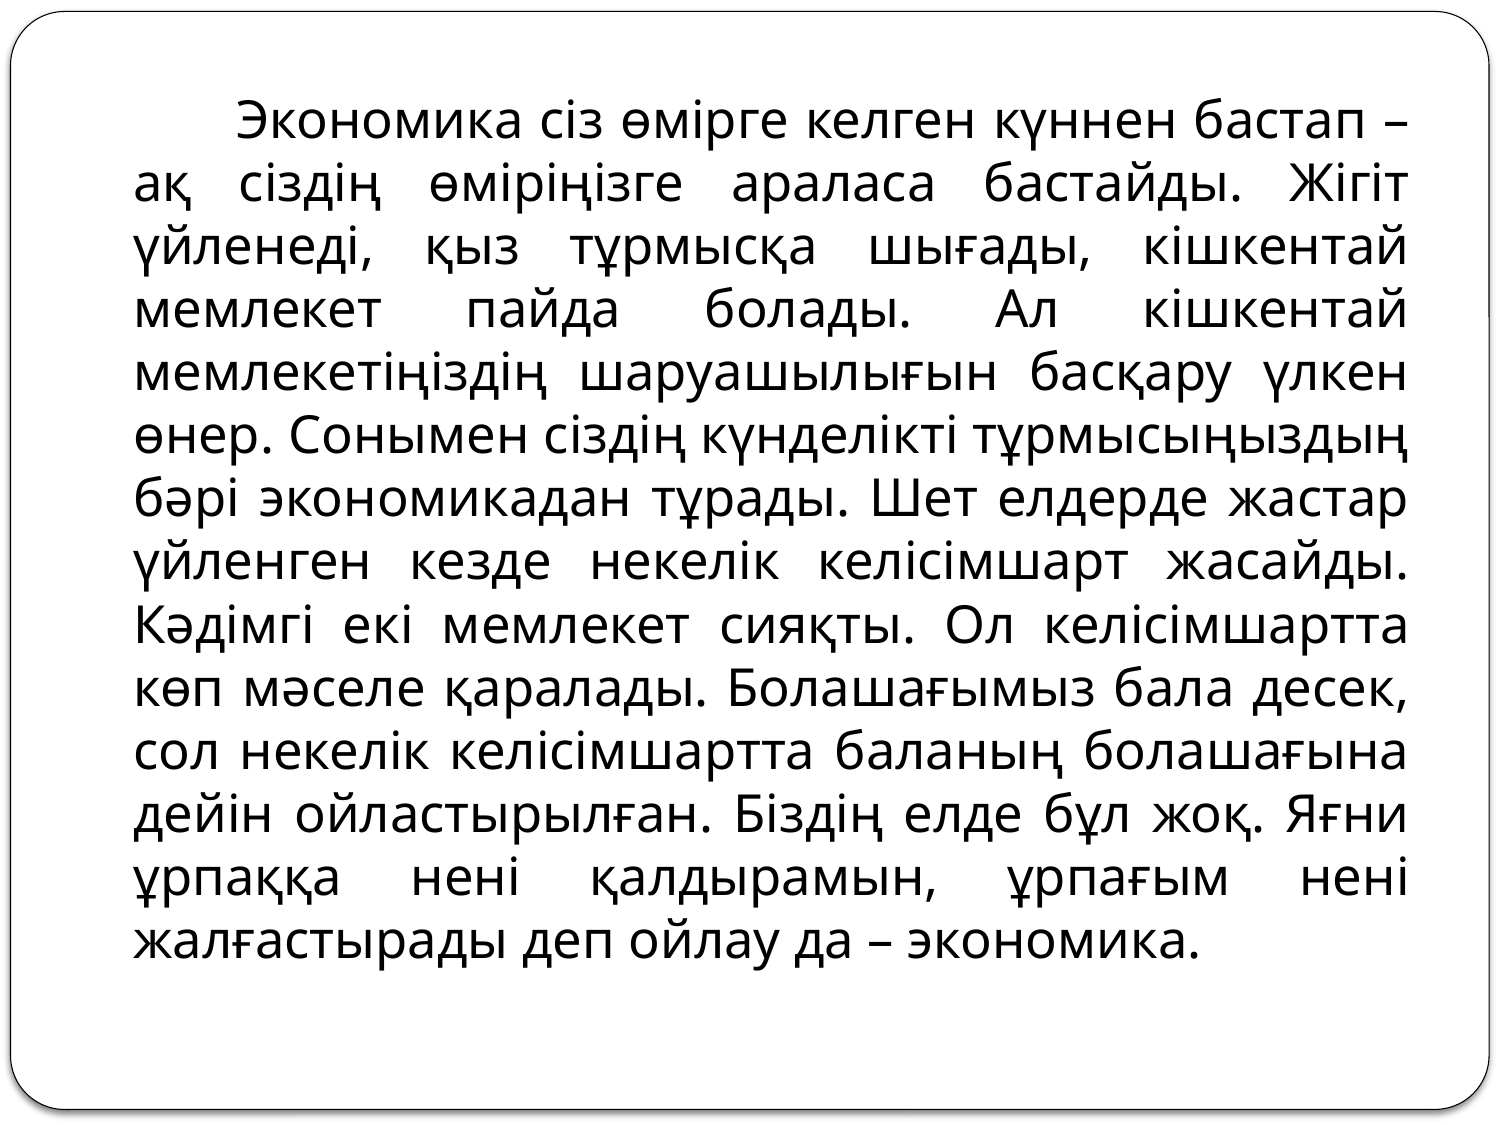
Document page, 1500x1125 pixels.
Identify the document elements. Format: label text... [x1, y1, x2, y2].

list Экономика сіз өмірге келген күннен бастап – ақ сіздің өміріңізге араласа бастайды. Жігіт үйленеді, қыз тұрмысқа шығады, кішкентай мемлекет пайда болады. Ал кішкентай мемлекетіңіздің шаруашылығын басқару үлкен өнер. Сонымен сіздің күнделікті тұрмысыңыздың бәрі экономикадан тұрады. Шет елдерде жастар үйленген кезде некелік келісімшарт жасайды. Кәдімгі екі мемлекет сияқты. Ол келісімшартта көп мәселе қаралады. Болашағымыз бала десек, сол некелік келісімшартта баланың болашағына дейін ойластырылған. Біздің елде бұл жоқ. Яғни ұрпаққа нені қалдырамын, ұрпағым нені жалғастырады деп ойлау да – экономика. [75, 78, 1425, 1005]
